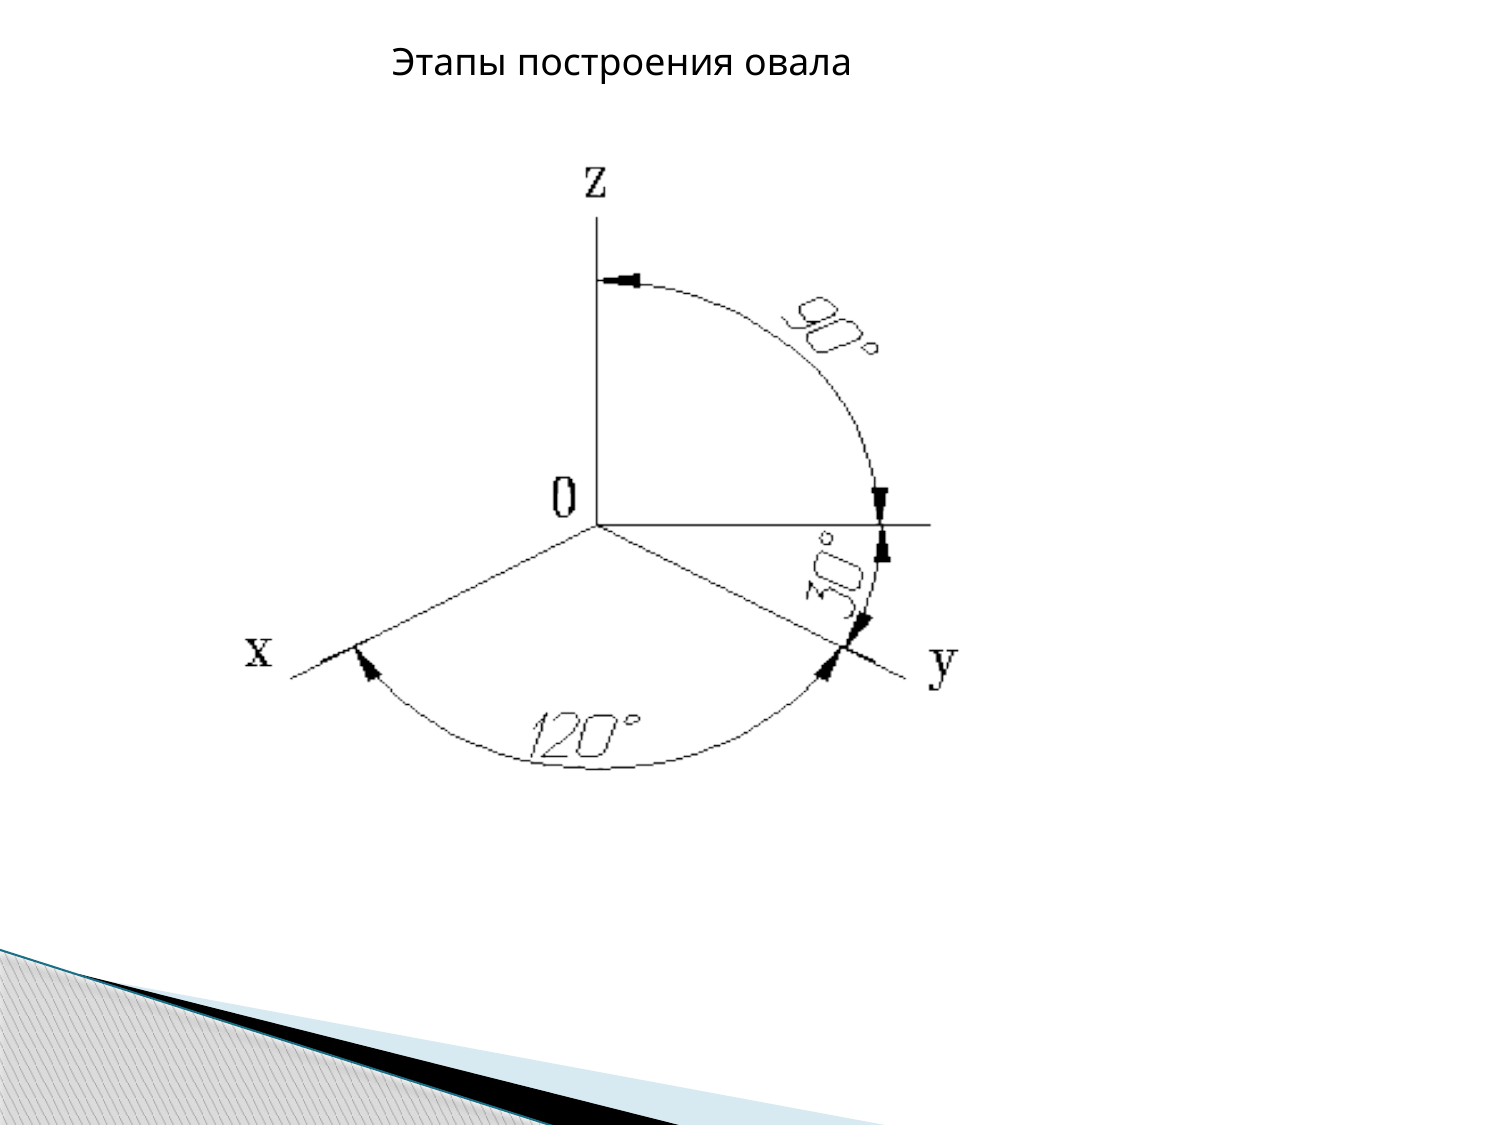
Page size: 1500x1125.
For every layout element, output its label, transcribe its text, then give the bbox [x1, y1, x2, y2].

text_box Этапы построения овала [289, 30, 1176, 91]
picture [218, 148, 992, 798]
